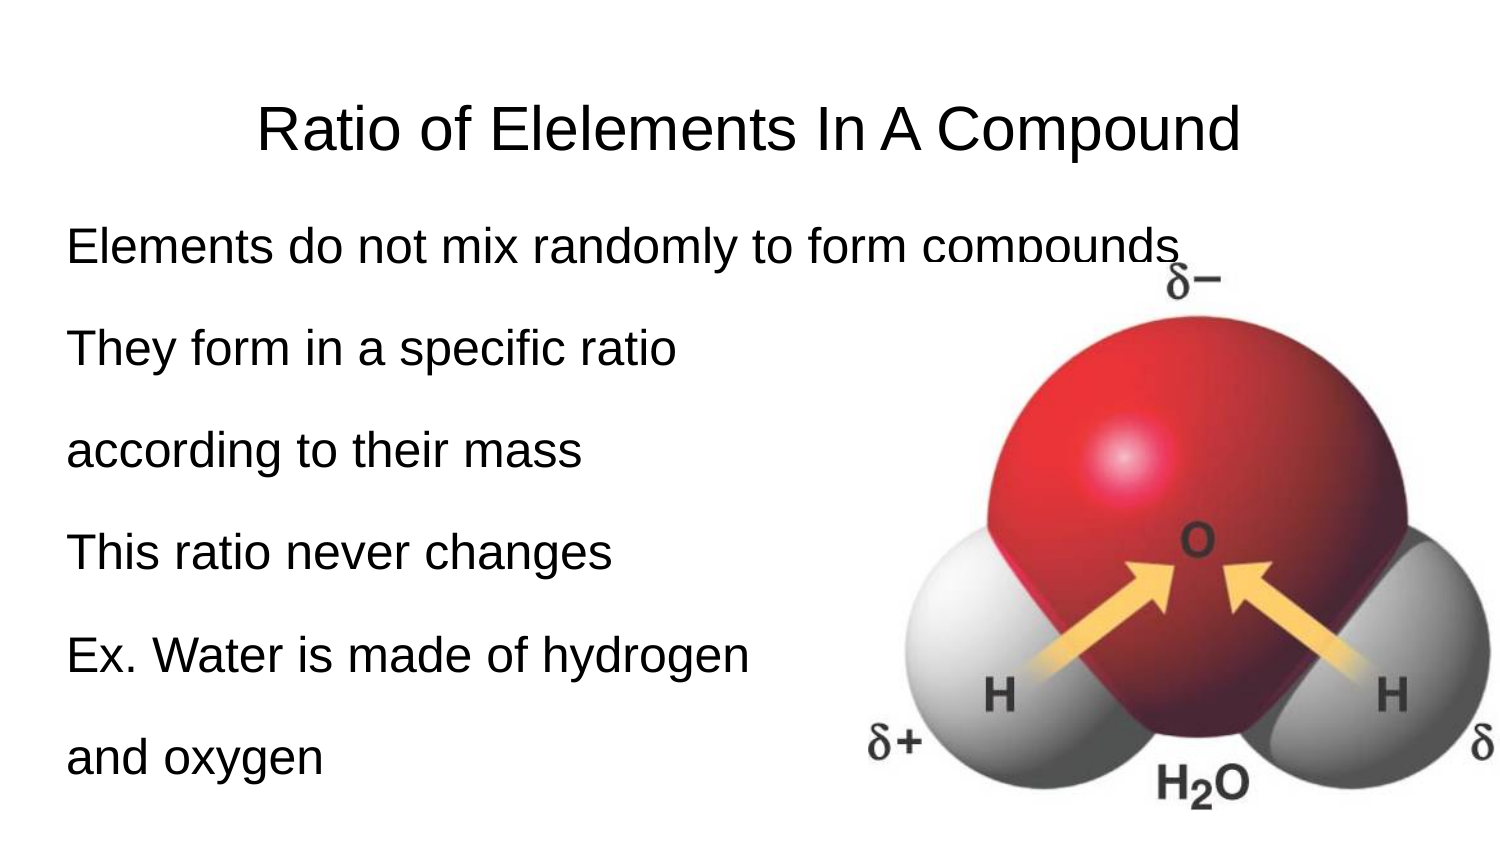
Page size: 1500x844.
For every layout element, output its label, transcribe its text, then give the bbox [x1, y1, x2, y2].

list Elements do not mix randomly to form compounds They form in a specific ratio according to their mass This ratio never changes Ex. Water is made of hydrogen and oxygen [51, 189, 1449, 750]
title Ratio of Elelements In A Compound [51, 72, 1449, 167]
picture [868, 262, 1500, 812]
